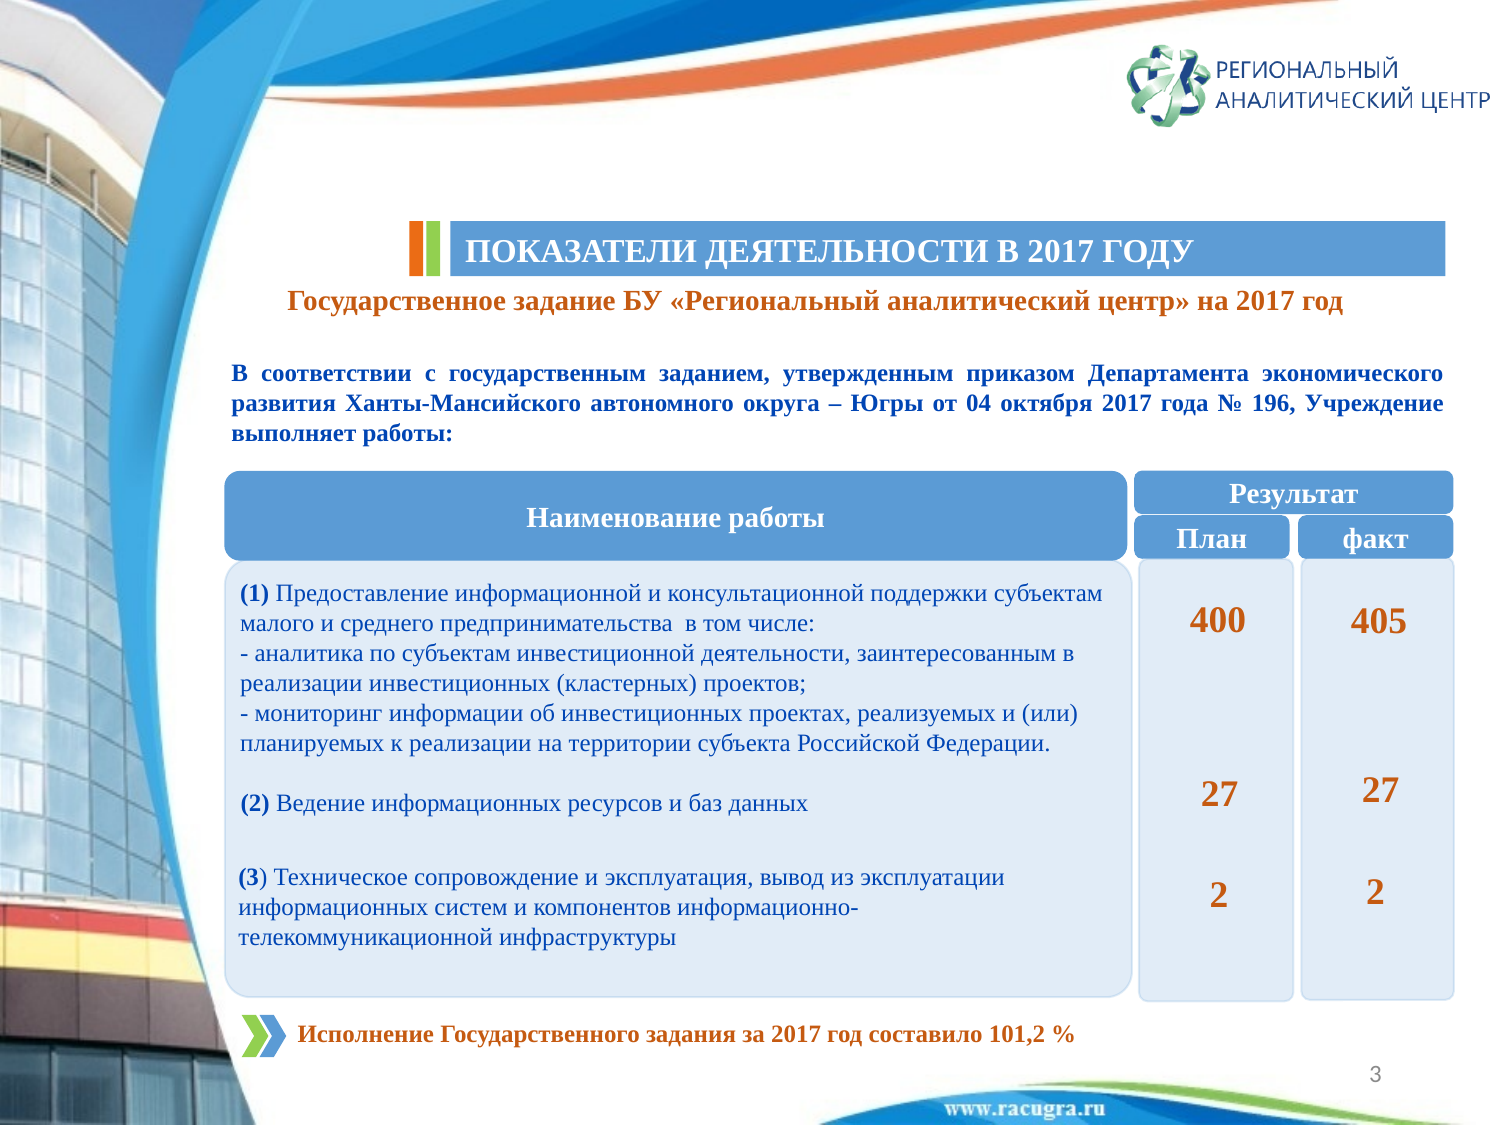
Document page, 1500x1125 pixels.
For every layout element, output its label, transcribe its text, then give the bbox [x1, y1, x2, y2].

picture [0, 0, 1500, 1125]
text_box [224, 471, 1454, 1002]
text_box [243, 1015, 286, 1057]
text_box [409, 221, 1446, 277]
slide_number 3 [1059, 1075, 1397, 1103]
text_box Исполнение Государственного задания за 2017 год составило 101,2 % [275, 1002, 1422, 1075]
text_box В соответствии с государственным заданием, утвержденным приказом Департамента экономического развития Ханты-Мансийского автономного округа – Югры от 04 октября 2017 года № 196, Учреждение выполняет работы: [216, 366, 1461, 436]
text_box Государственное задание БУ «Региональный аналитический центр» на 2017 год [216, 256, 1416, 342]
